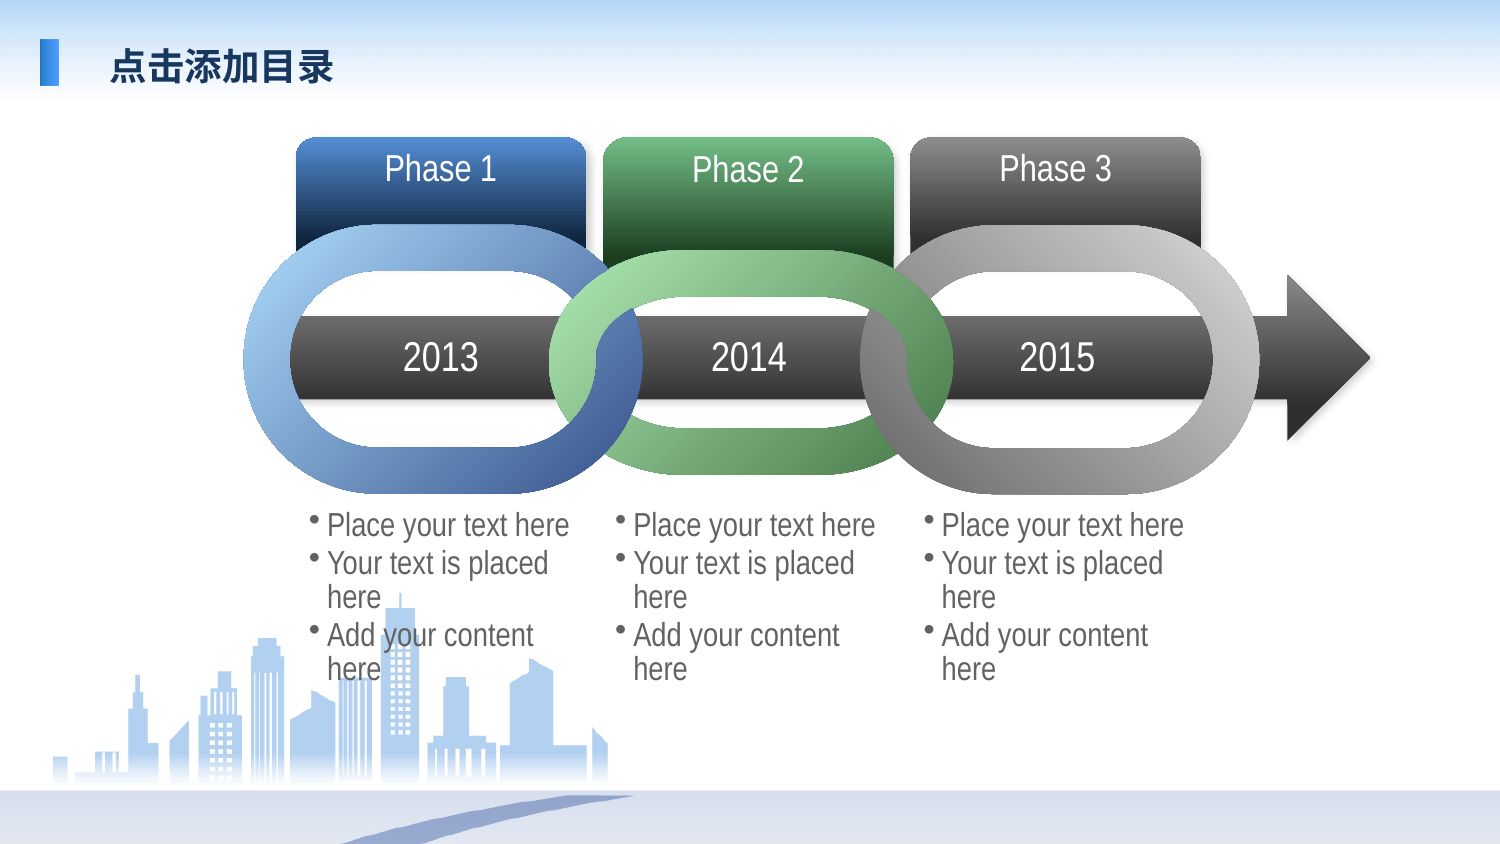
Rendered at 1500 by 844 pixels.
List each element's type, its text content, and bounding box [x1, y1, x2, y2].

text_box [243, 224, 1260, 495]
picture [0, 0, 1500, 844]
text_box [295, 137, 1202, 223]
text_box Place your text here Your text is placed here Add your content here [916, 506, 1198, 719]
text_box Place your text here Your text is placed here Add your content here [301, 506, 583, 719]
text_box 点击添加目录 [95, 35, 350, 95]
text_box Place your text here Your text is placed here Add your content here [607, 506, 889, 719]
text_box [1264, 275, 1371, 441]
